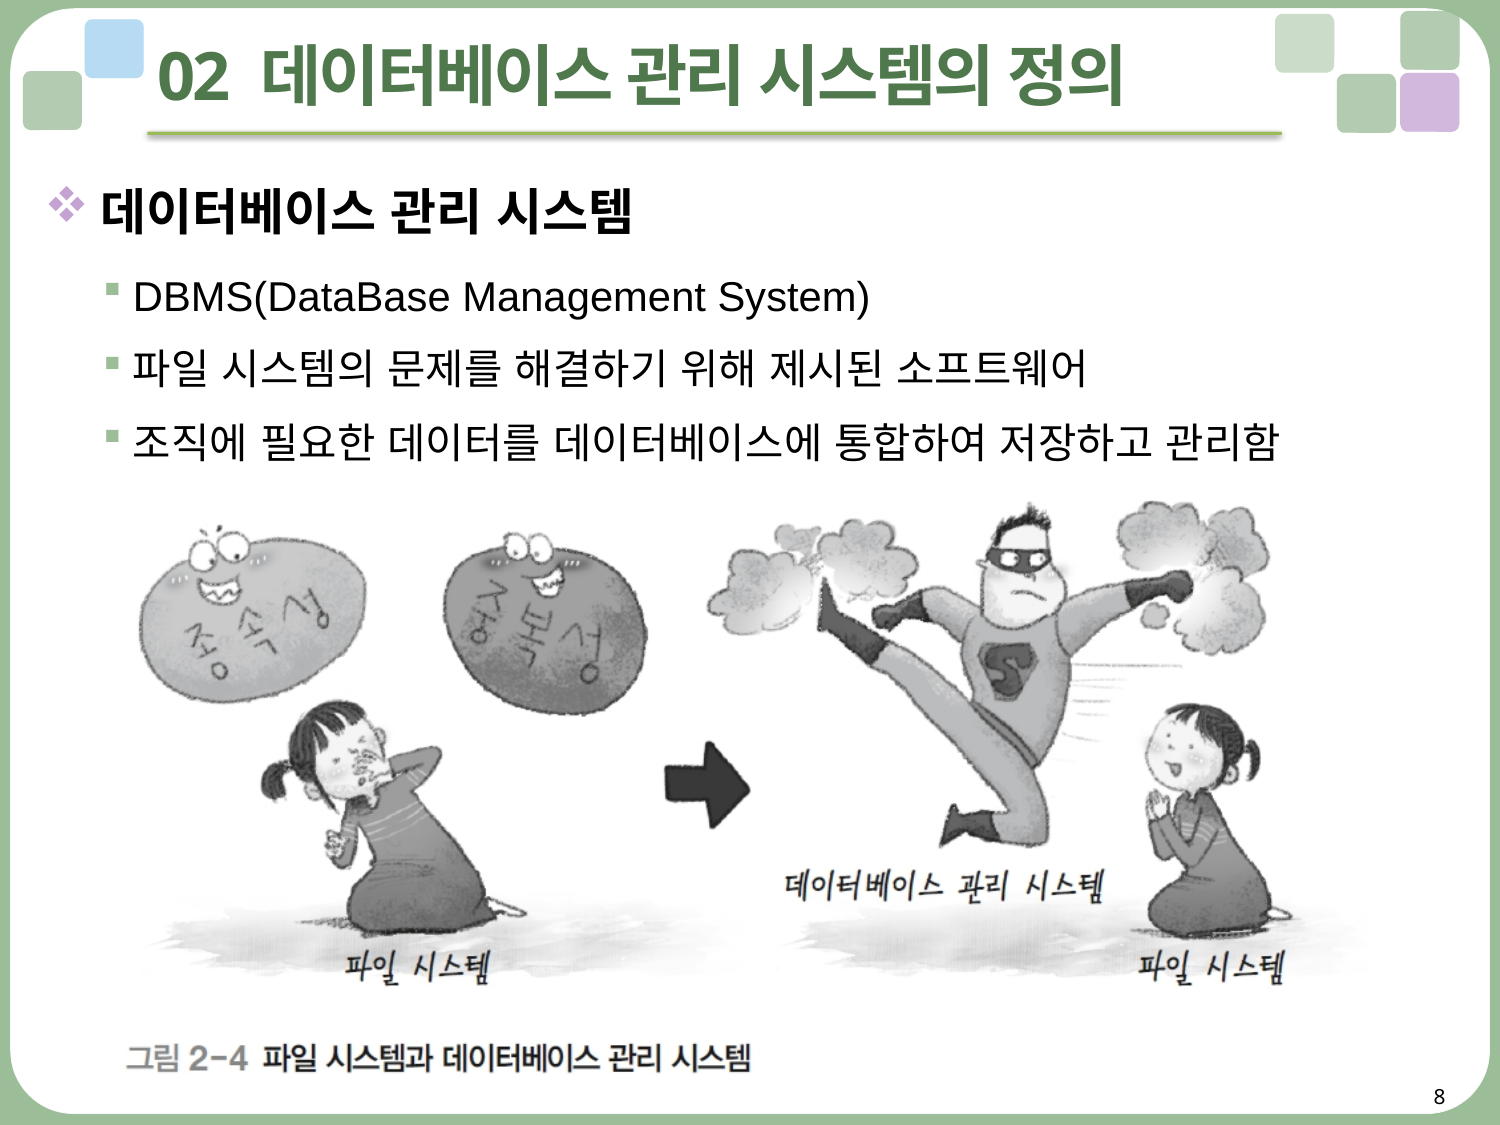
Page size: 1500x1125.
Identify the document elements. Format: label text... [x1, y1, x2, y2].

list 데이터베이스 관리 시스템 DBMS(DataBase Management System) 파일 시스템의 문제를 해결하기 위해 제시된 소프트웨어 조직에 필요한 데이터를 데이터베이스에 통합하여 저장하고 관리함 [29, 172, 1459, 1083]
picture [0, 0, 1500, 1125]
title 02 데이터베이스 관리 시스템의 정의 [142, 25, 1459, 123]
